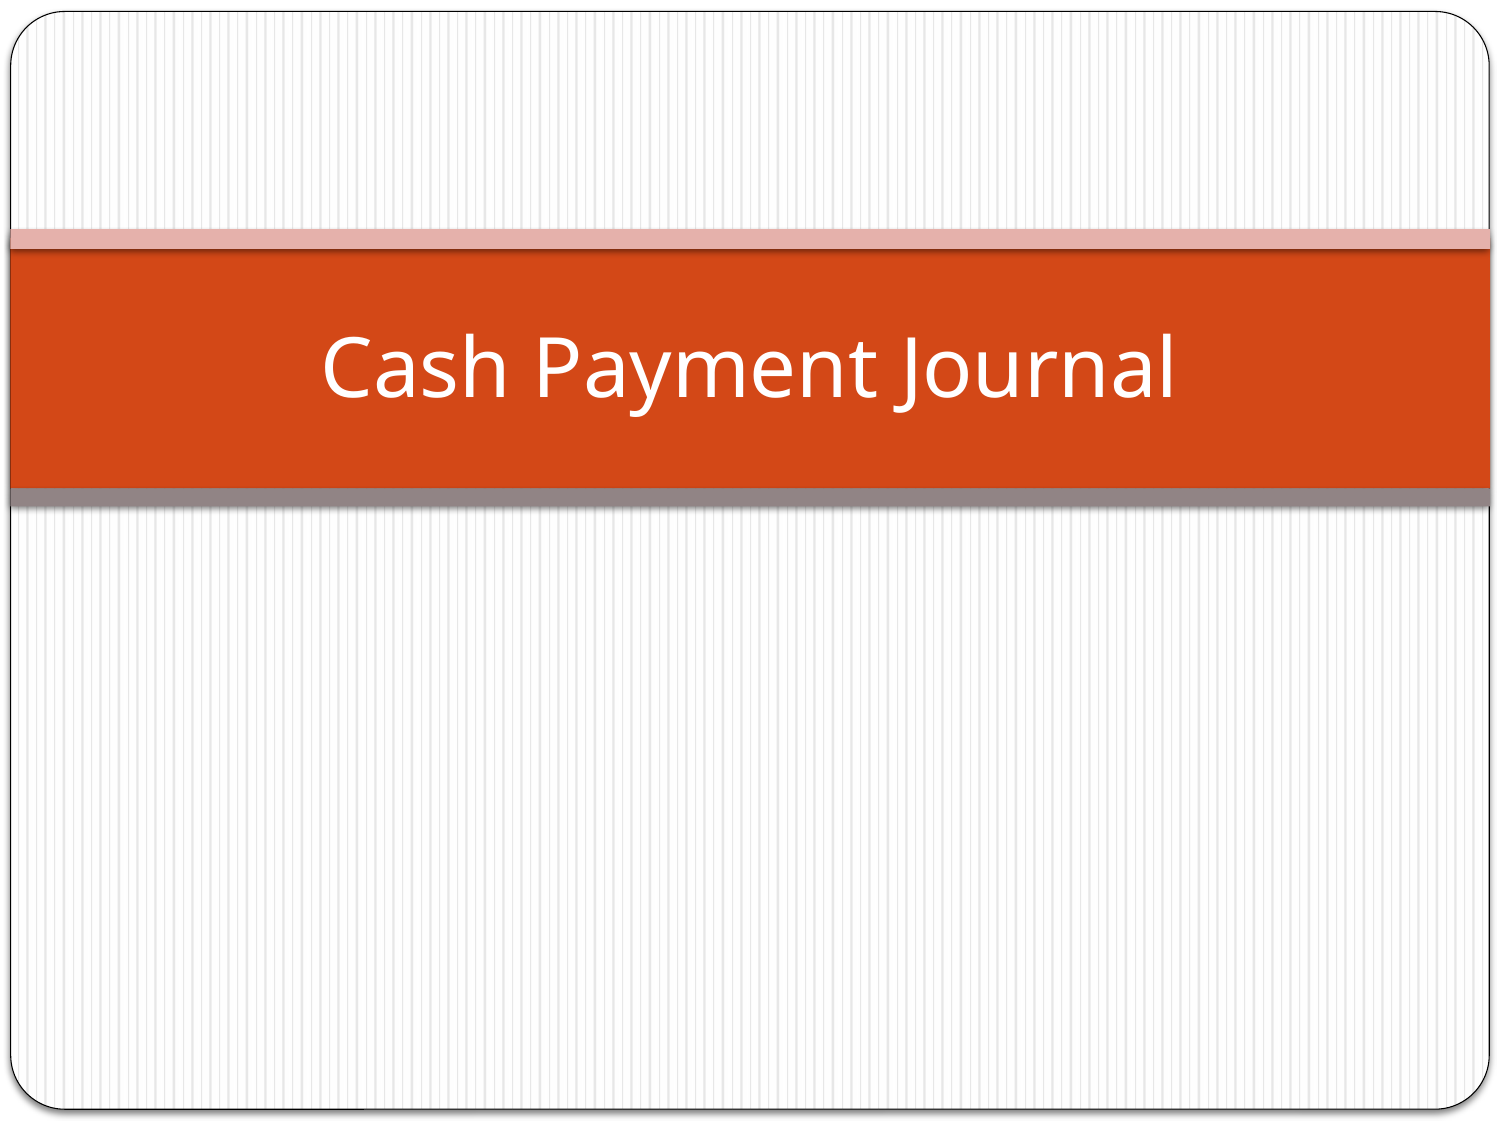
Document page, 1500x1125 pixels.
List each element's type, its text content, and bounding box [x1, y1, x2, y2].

title Cash Payment Journal [75, 247, 1425, 489]
